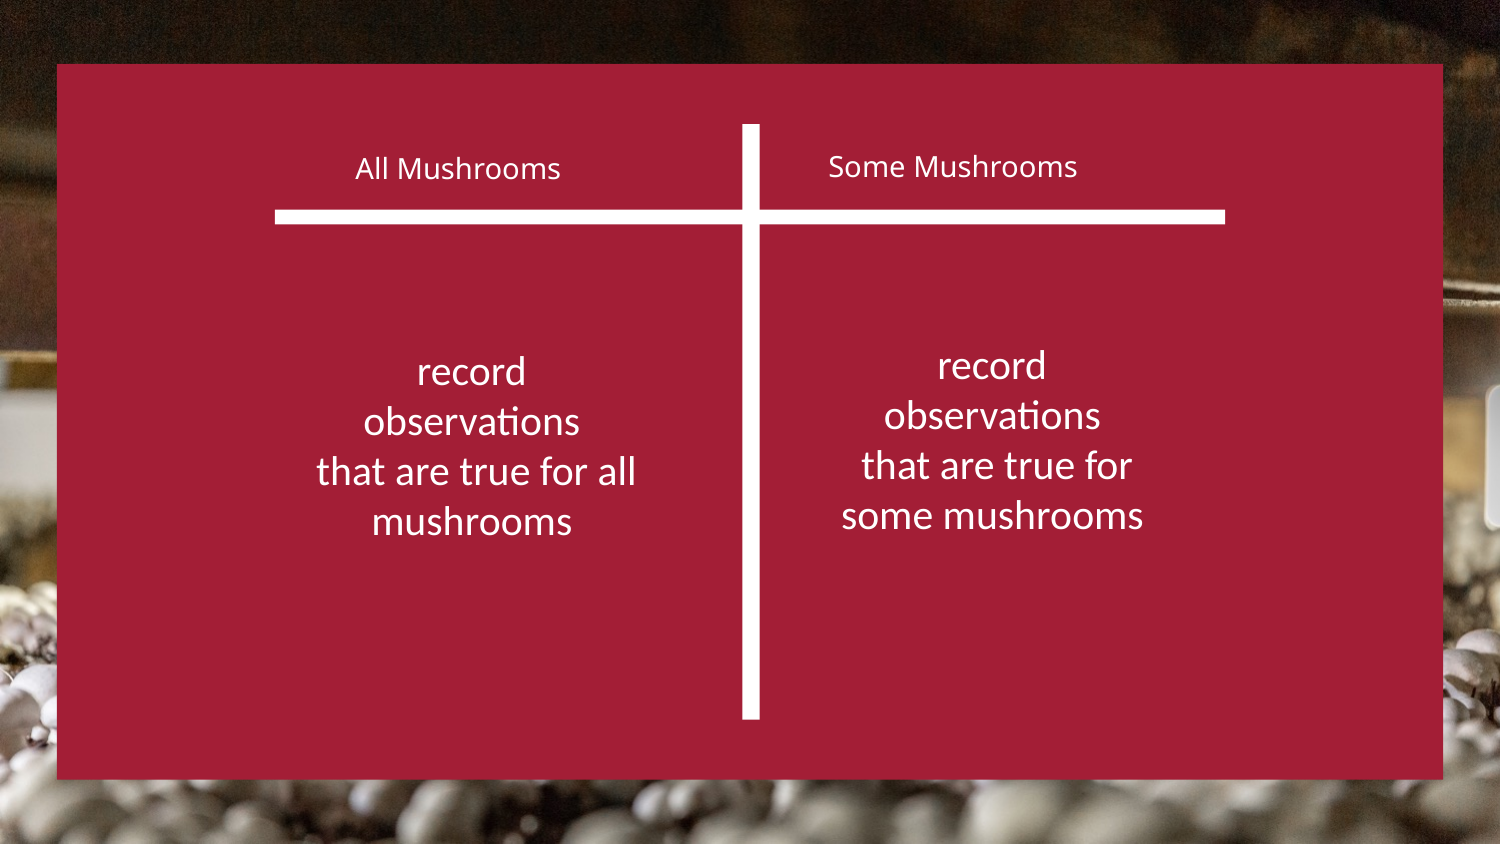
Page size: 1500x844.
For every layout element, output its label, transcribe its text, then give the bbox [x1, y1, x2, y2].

text_box [740, 122, 762, 722]
text_box [55, 62, 1445, 782]
picture [0, 0, 1500, 844]
text_box Some Mushrooms [813, 141, 1192, 191]
text_box record observations that are true for some mushrooms [812, 330, 1173, 546]
text_box [273, 208, 740, 227]
text_box record observations that are true for all mushrooms [291, 336, 652, 551]
text_box All Mushrooms [340, 142, 719, 193]
text_box [762, 208, 1227, 227]
